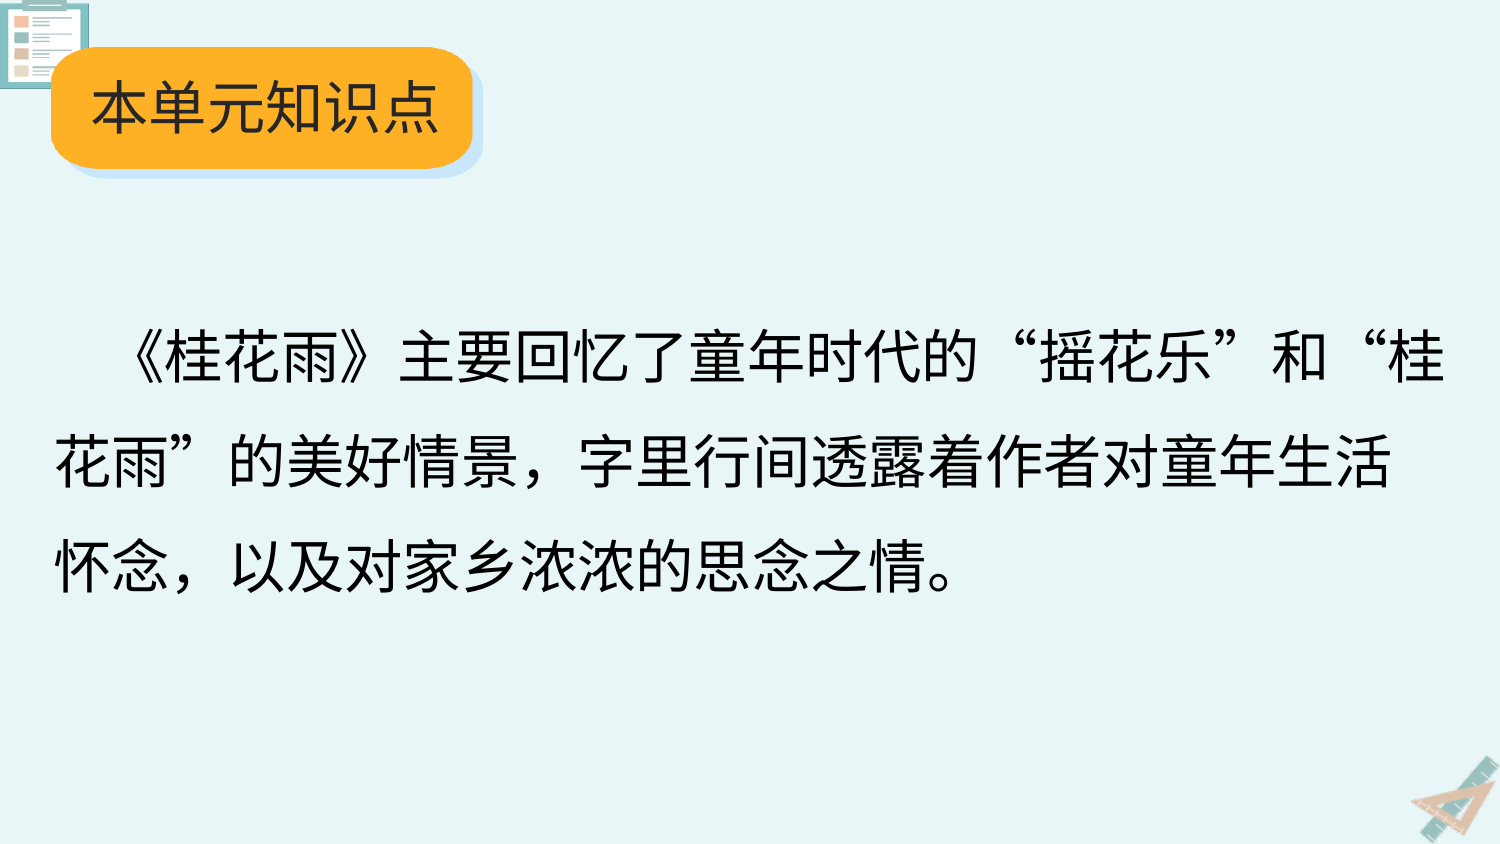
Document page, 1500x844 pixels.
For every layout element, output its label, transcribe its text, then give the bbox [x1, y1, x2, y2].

picture [1411, 755, 1500, 844]
picture [0, 0, 483, 179]
text_box 《桂花雨》主要回忆了童年时代的“摇花乐”和“桂花雨”的美好情景，字里行间透露着作者对童年生活怀念，以及对家乡浓浓的思念之情。 [42, 280, 1458, 607]
